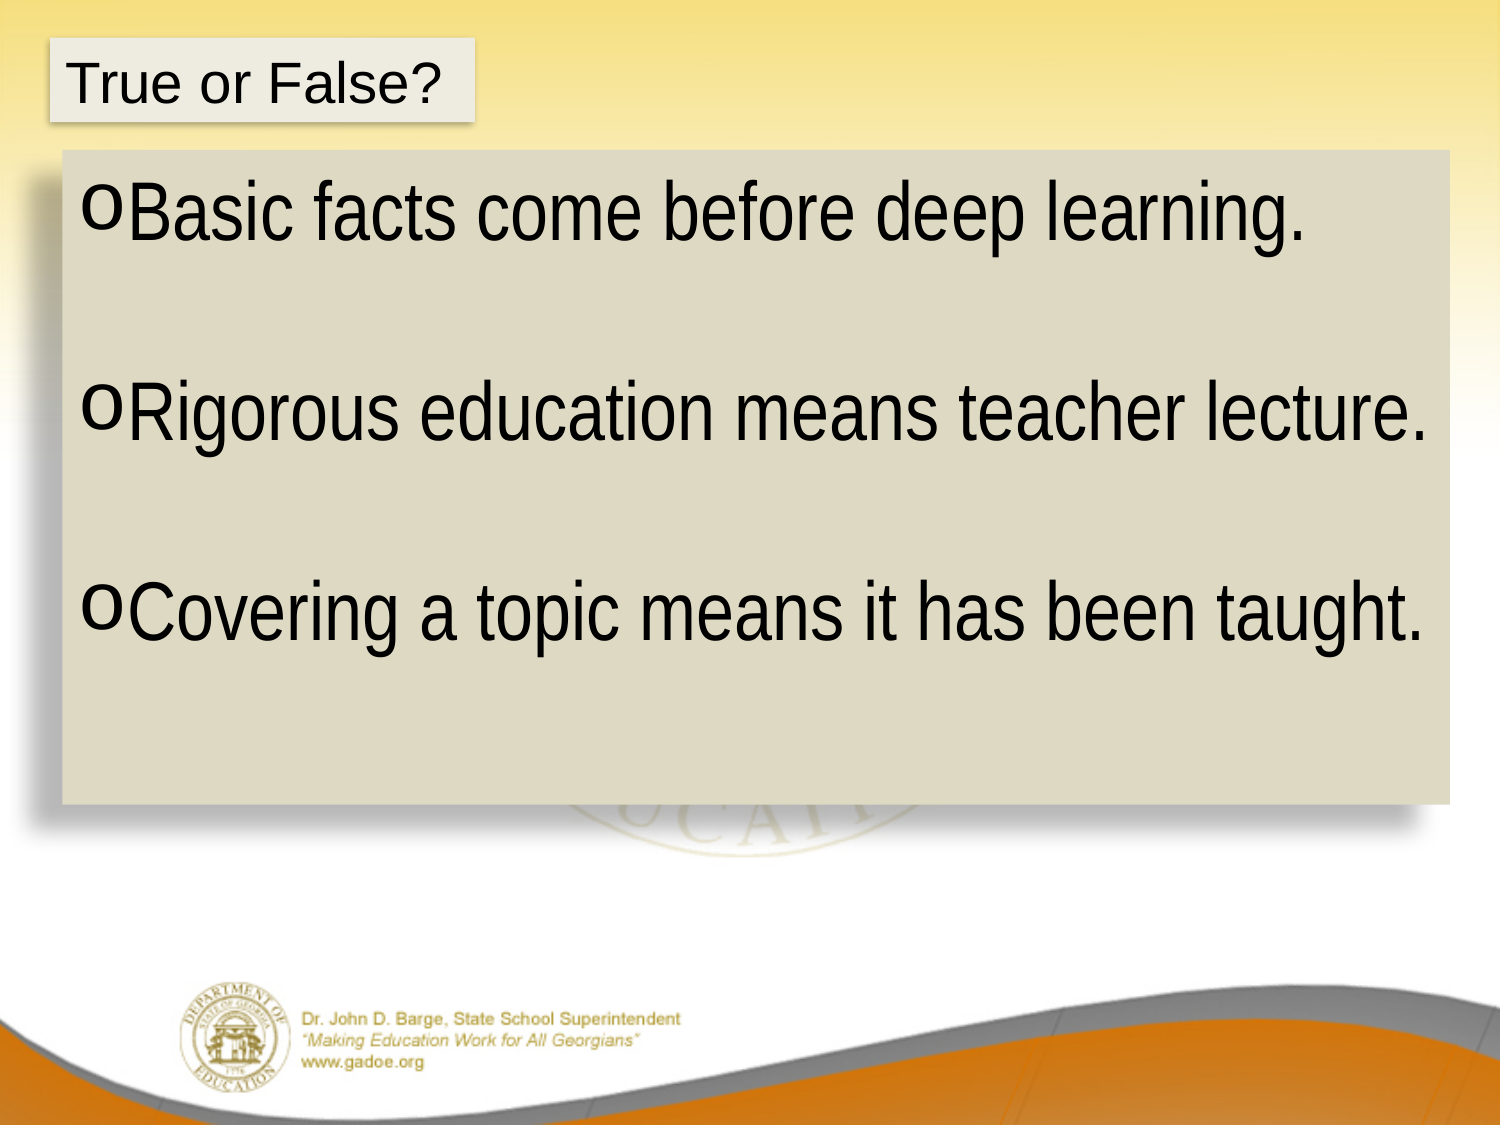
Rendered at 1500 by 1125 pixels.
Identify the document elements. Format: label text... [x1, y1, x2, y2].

text_box Basic facts come before deep learning. Rigorous education means teacher lecture. Covering a topic means it has been taught. [62, 149, 1450, 805]
picture [0, 0, 1500, 1125]
text_box True or False? [50, 37, 475, 123]
